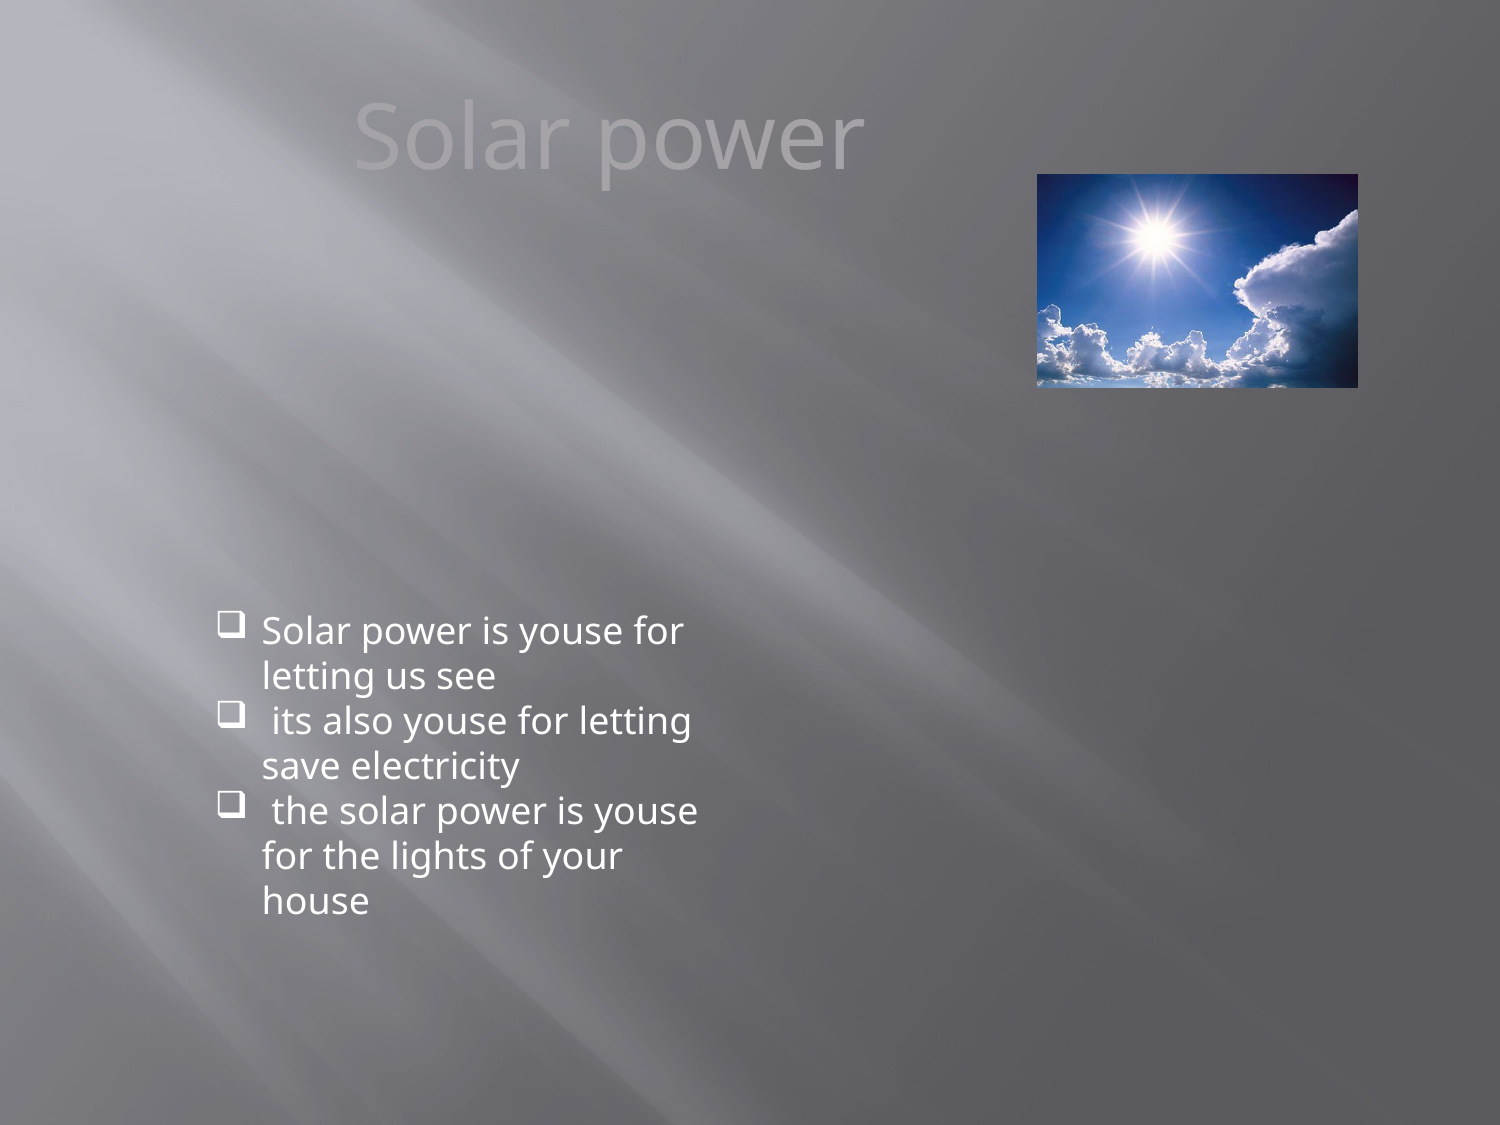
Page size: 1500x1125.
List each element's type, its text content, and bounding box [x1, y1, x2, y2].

picture [1037, 174, 1358, 388]
text_box Solar power is youse for letting us see its also youse for letting save electricity the solar power is youse for the lights of your house [199, 599, 725, 975]
text_box Solar power [337, 70, 1038, 195]
